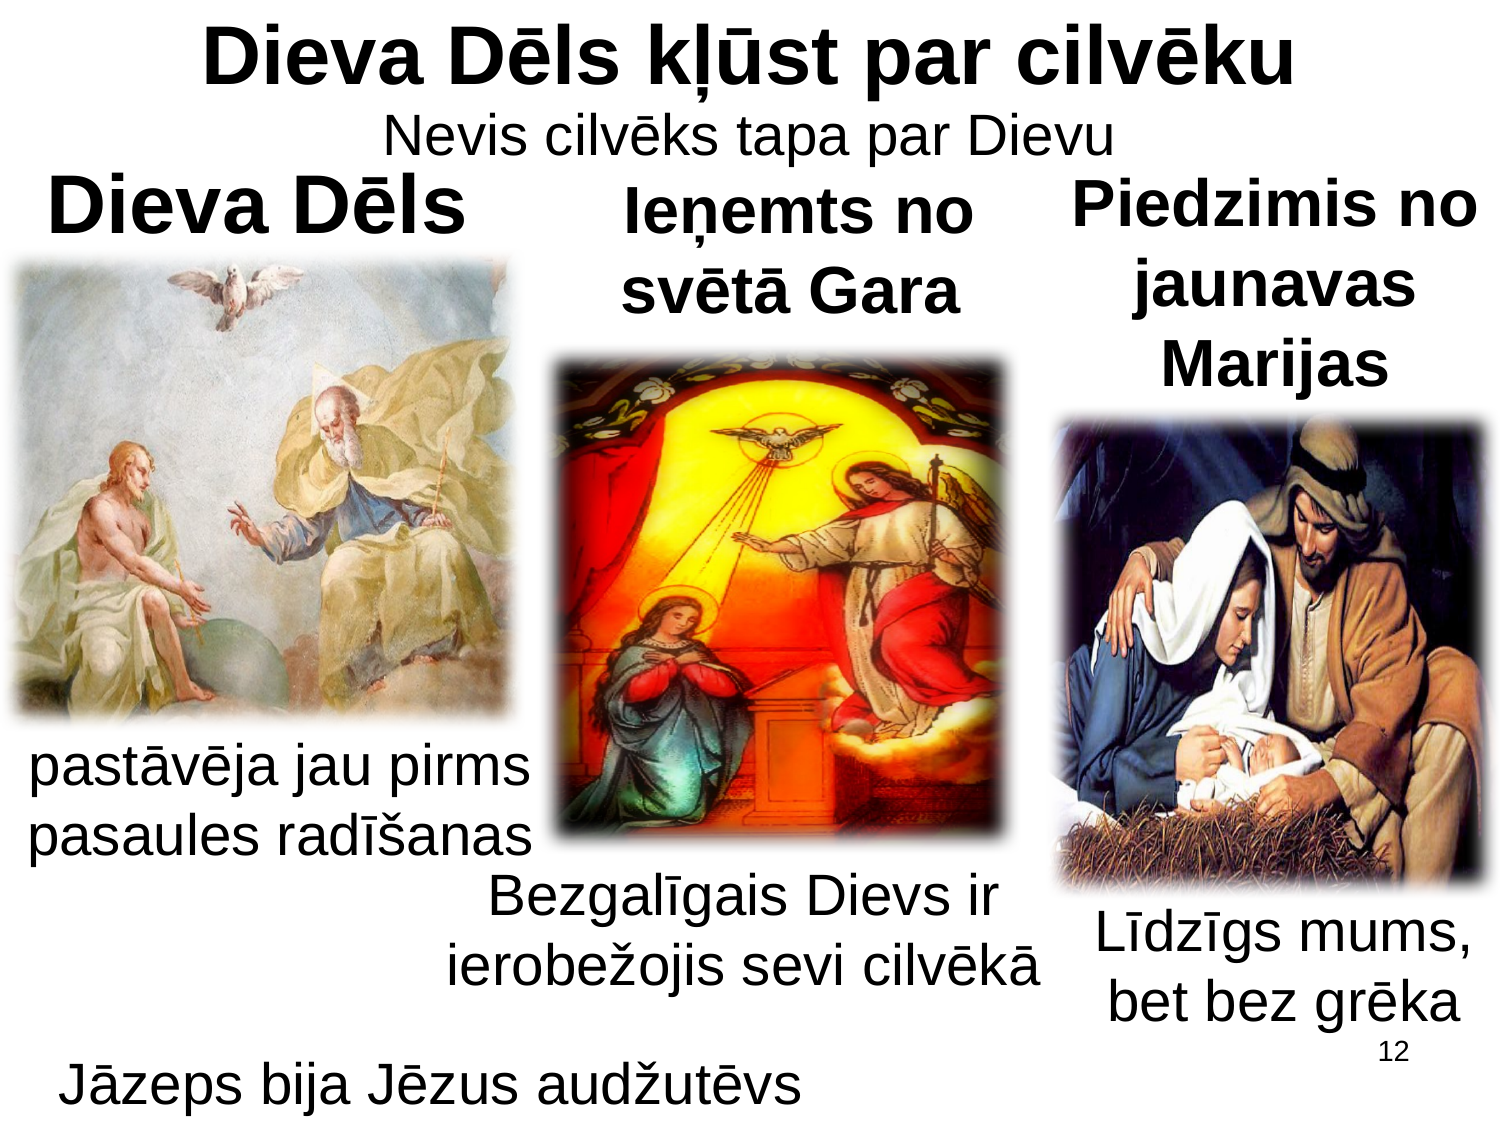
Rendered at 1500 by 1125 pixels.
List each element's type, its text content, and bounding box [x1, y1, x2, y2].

title Dieva Dēls [0, 175, 514, 246]
text_box Līdzīgs mums, bet bez grēka [1068, 907, 1500, 1041]
text_box Jāzeps bija Jēzus audžutēvs [0, 1039, 863, 1124]
text_box Ieņemts no svētā Gara [557, 196, 1042, 298]
text_box Piedzimis no jaunavas Marijas [1009, 228, 1500, 331]
slide_number 12 [1074, 1041, 1426, 1103]
text_box pastāvēja jau pirms pasaules radīšanas [0, 720, 532, 875]
text_box Dieva Dēls kļūst par cilvēku [0, 0, 1500, 90]
picture [0, 247, 526, 733]
picture [537, 341, 1022, 855]
text_box Nevis cilvēks tapa par Dievu [0, 90, 1500, 175]
text_box Bezgalīgais Dievs ir ierobežojis sevi cilvēkā [395, 850, 1093, 1005]
picture [1045, 403, 1500, 901]
